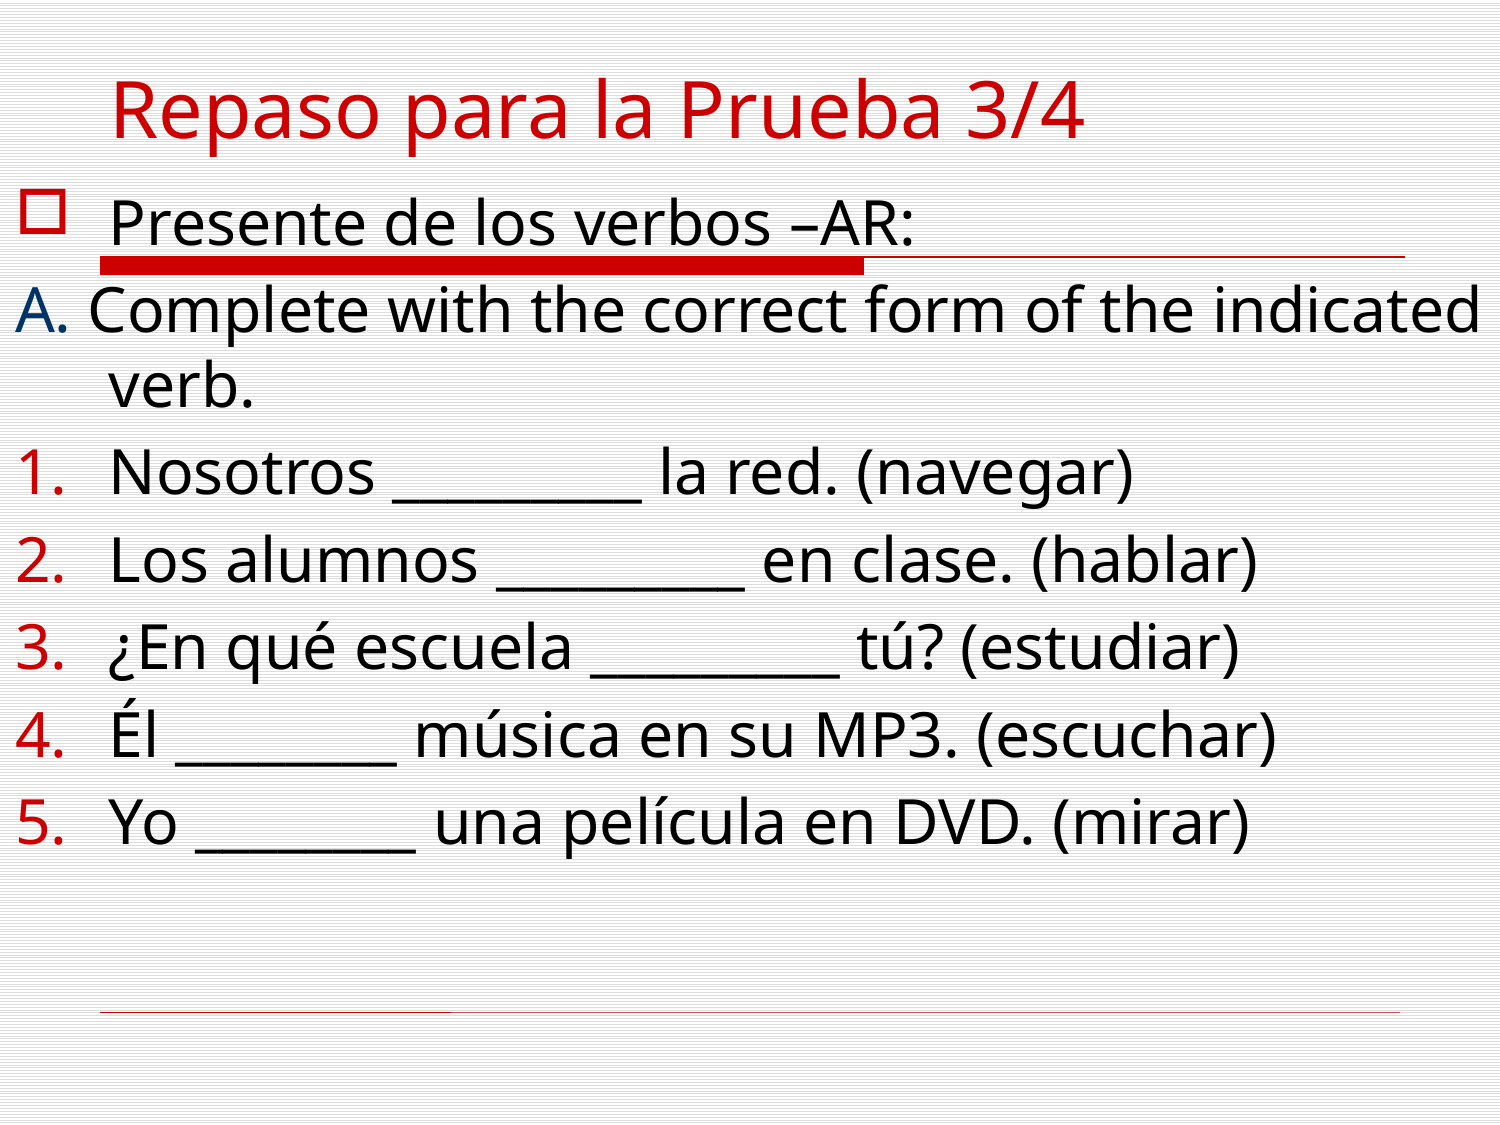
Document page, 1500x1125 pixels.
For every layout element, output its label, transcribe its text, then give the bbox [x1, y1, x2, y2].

list Presente de los verbos –AR: A. Complete with the correct form of the indicated verb. Nosotros _________ la red. (navegar) Los alumnos _________ en clase. (hablar) ¿En qué escuela _________ tú? (estudiar) Él ________ música en su MP3. (escuchar) Yo ________ una película en DVD. (mirar) [0, 174, 1500, 1000]
title Repaso para la Prueba 3/4 [94, 12, 1407, 162]
